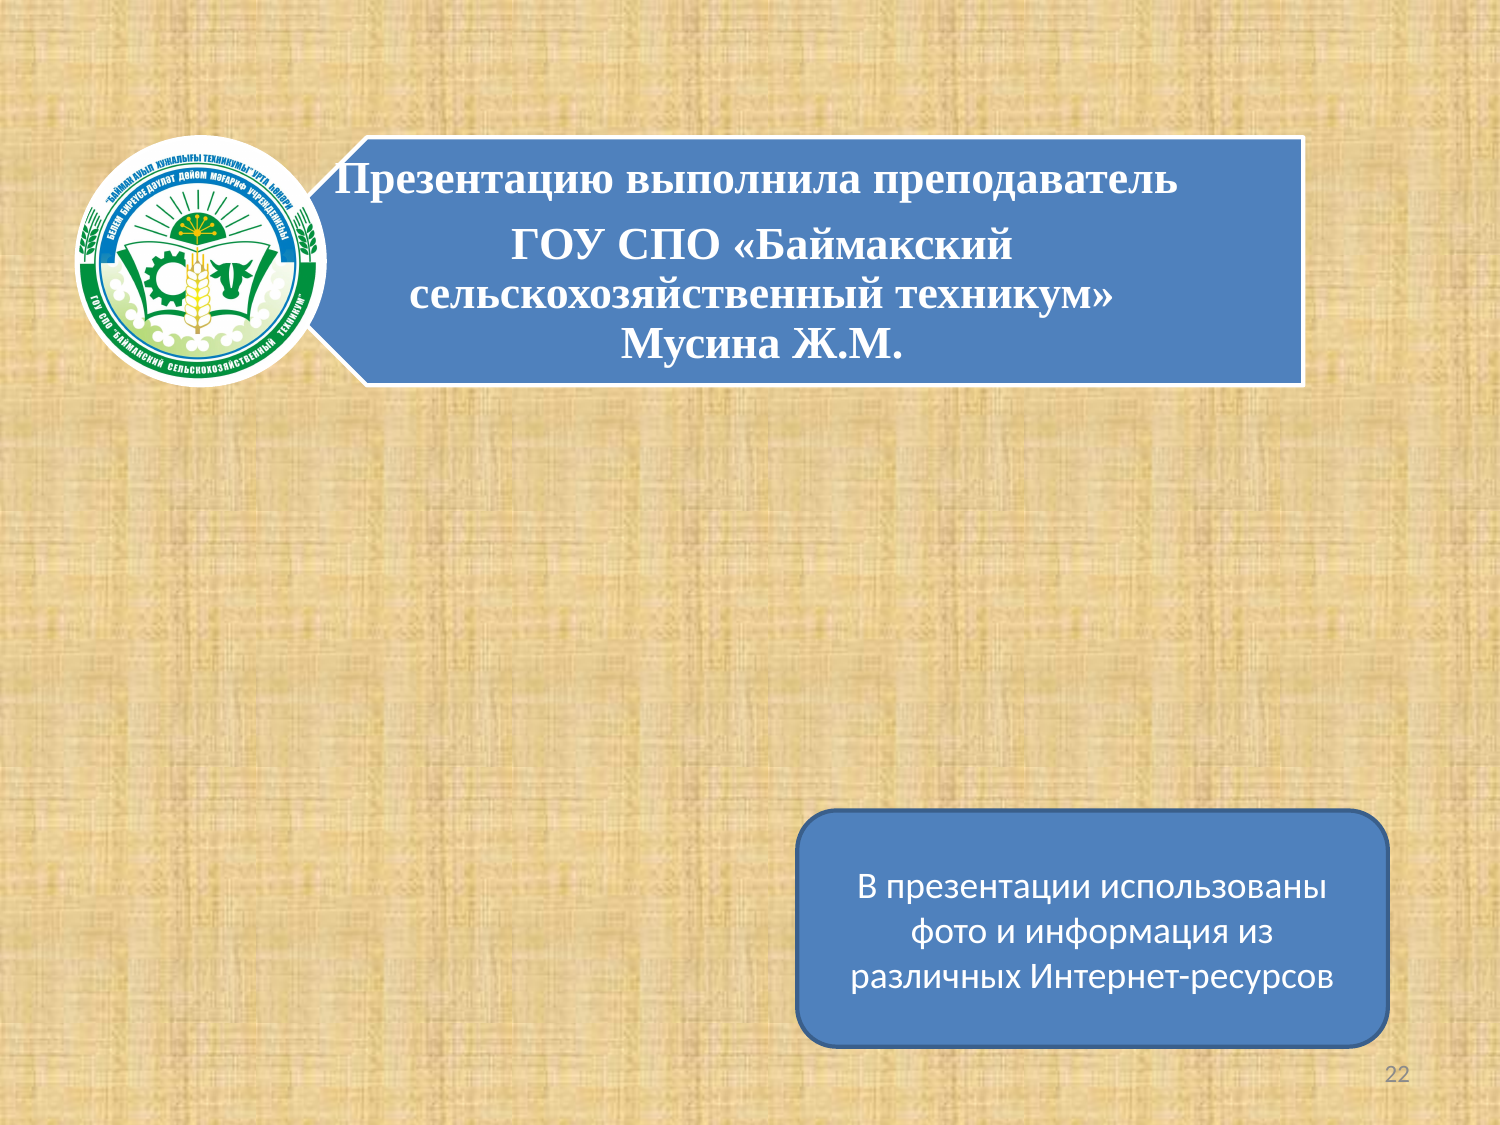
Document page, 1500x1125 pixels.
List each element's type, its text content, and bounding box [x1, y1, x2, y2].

slide_number 22 [1074, 1042, 1425, 1103]
text_box В презентации использованы фото и информация из различных Интернет-ресурсов [795, 808, 1390, 1049]
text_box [76, 136, 1427, 386]
picture [0, 0, 1500, 1125]
